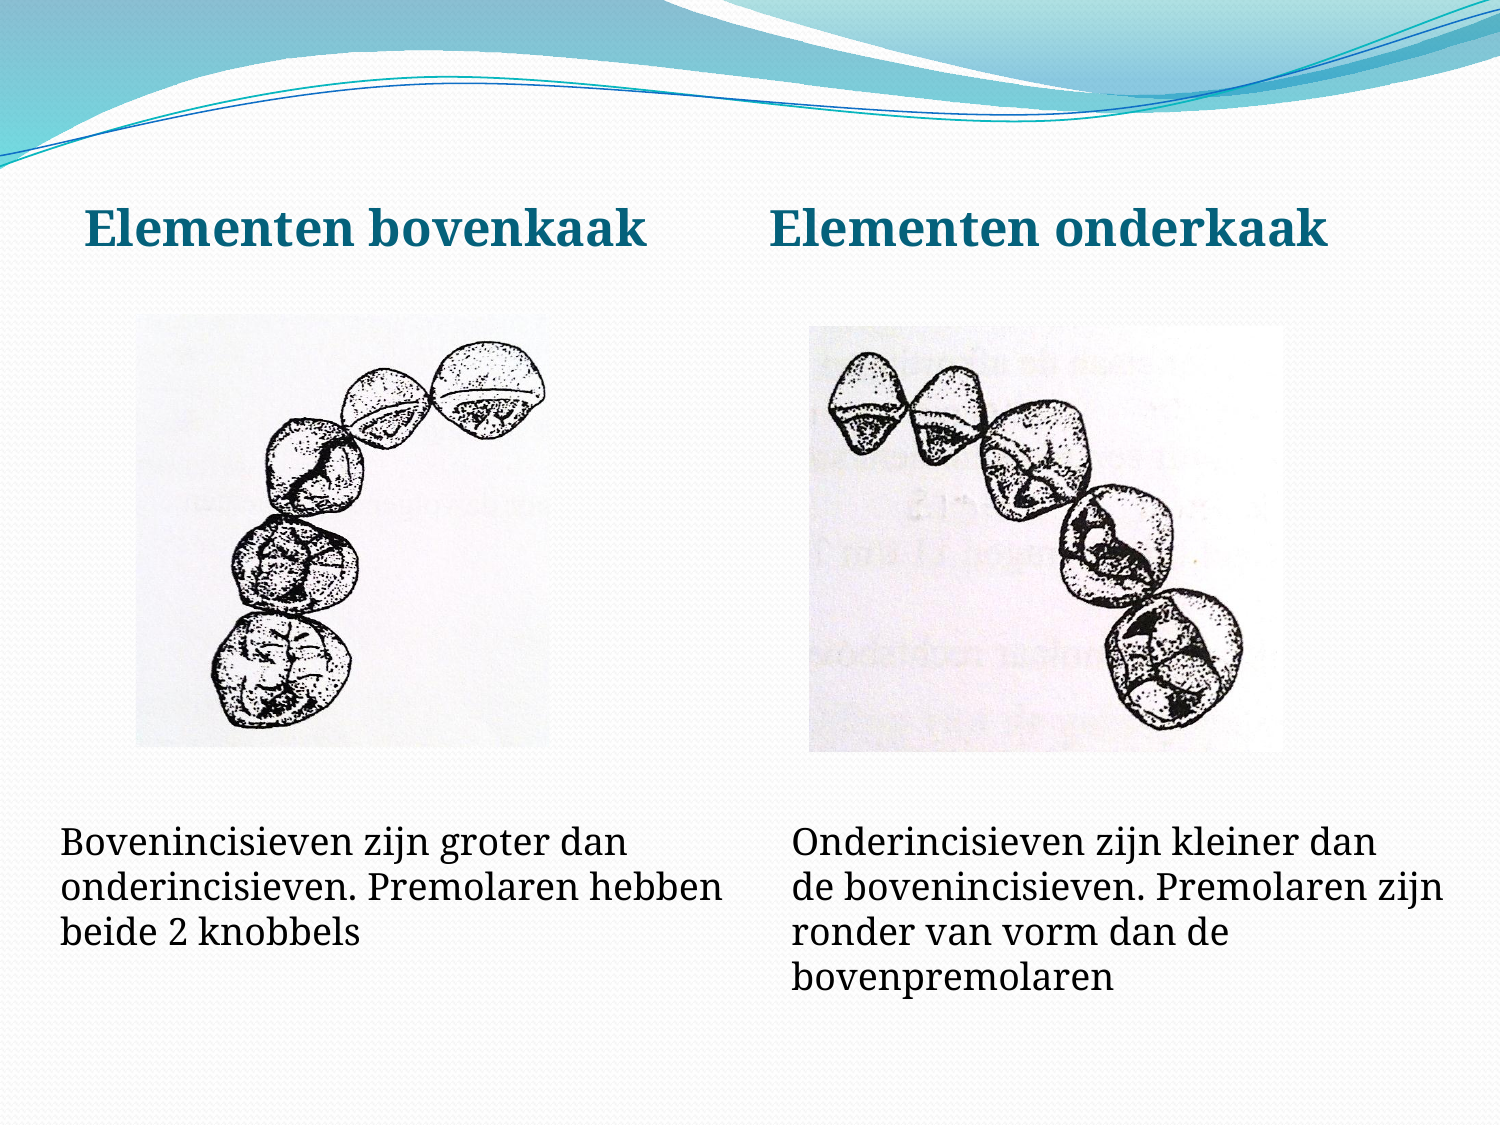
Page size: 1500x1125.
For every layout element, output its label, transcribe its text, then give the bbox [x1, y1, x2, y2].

text_box Onderincisieven zijn kleiner dan de bovenincisieven. Premolaren zijn ronder van vorm dan de bovenpremolaren [776, 810, 1470, 1006]
list Elementen bovenkaak [76, 172, 740, 281]
list Elementen onderkaak [761, 172, 1425, 281]
text_box Bovenincisieven zijn groter dan onderincisieven. Premolaren hebben beide 2 knobbels [45, 810, 739, 961]
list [135, 314, 550, 747]
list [808, 326, 1284, 752]
